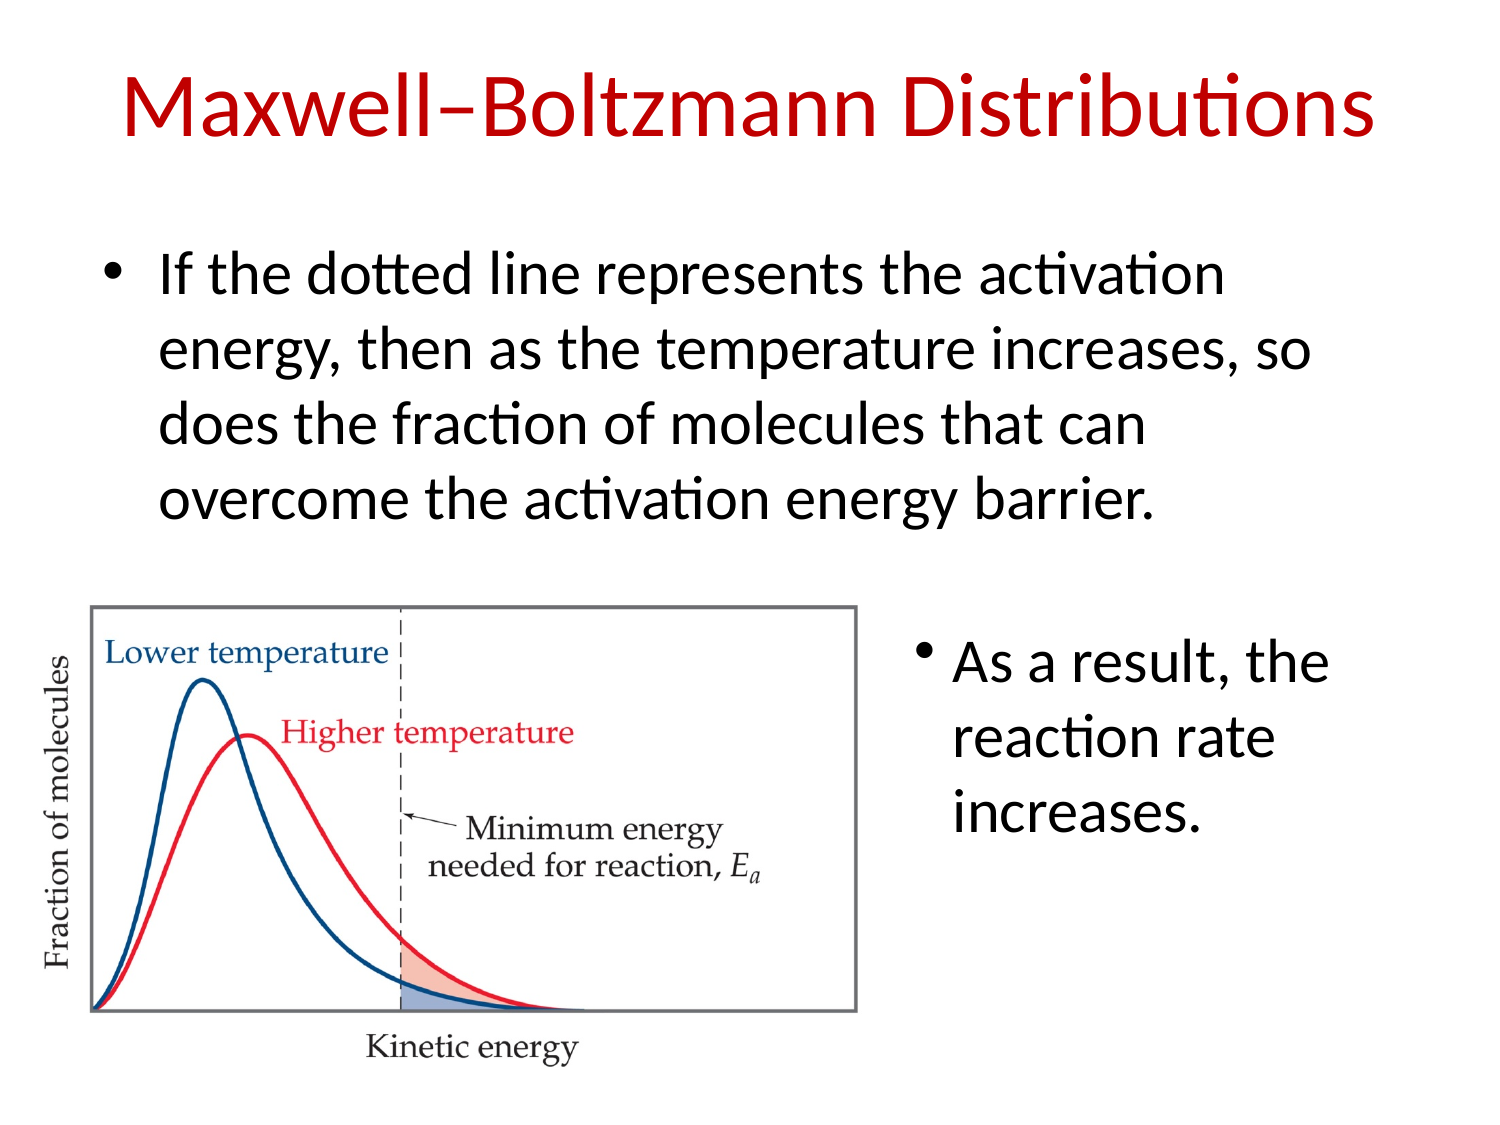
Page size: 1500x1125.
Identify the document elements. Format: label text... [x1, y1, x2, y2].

text_box Maxwell–Boltzmann Distributions [42, 37, 1456, 225]
picture [37, 599, 863, 1070]
text_box If the dotted line represents the activation energy, then as the temperature increases, so does the fraction of molecules that can overcome the activation energy barrier. [87, 224, 1400, 544]
text_box As a result, the reaction rate increases. [899, 612, 1438, 853]
